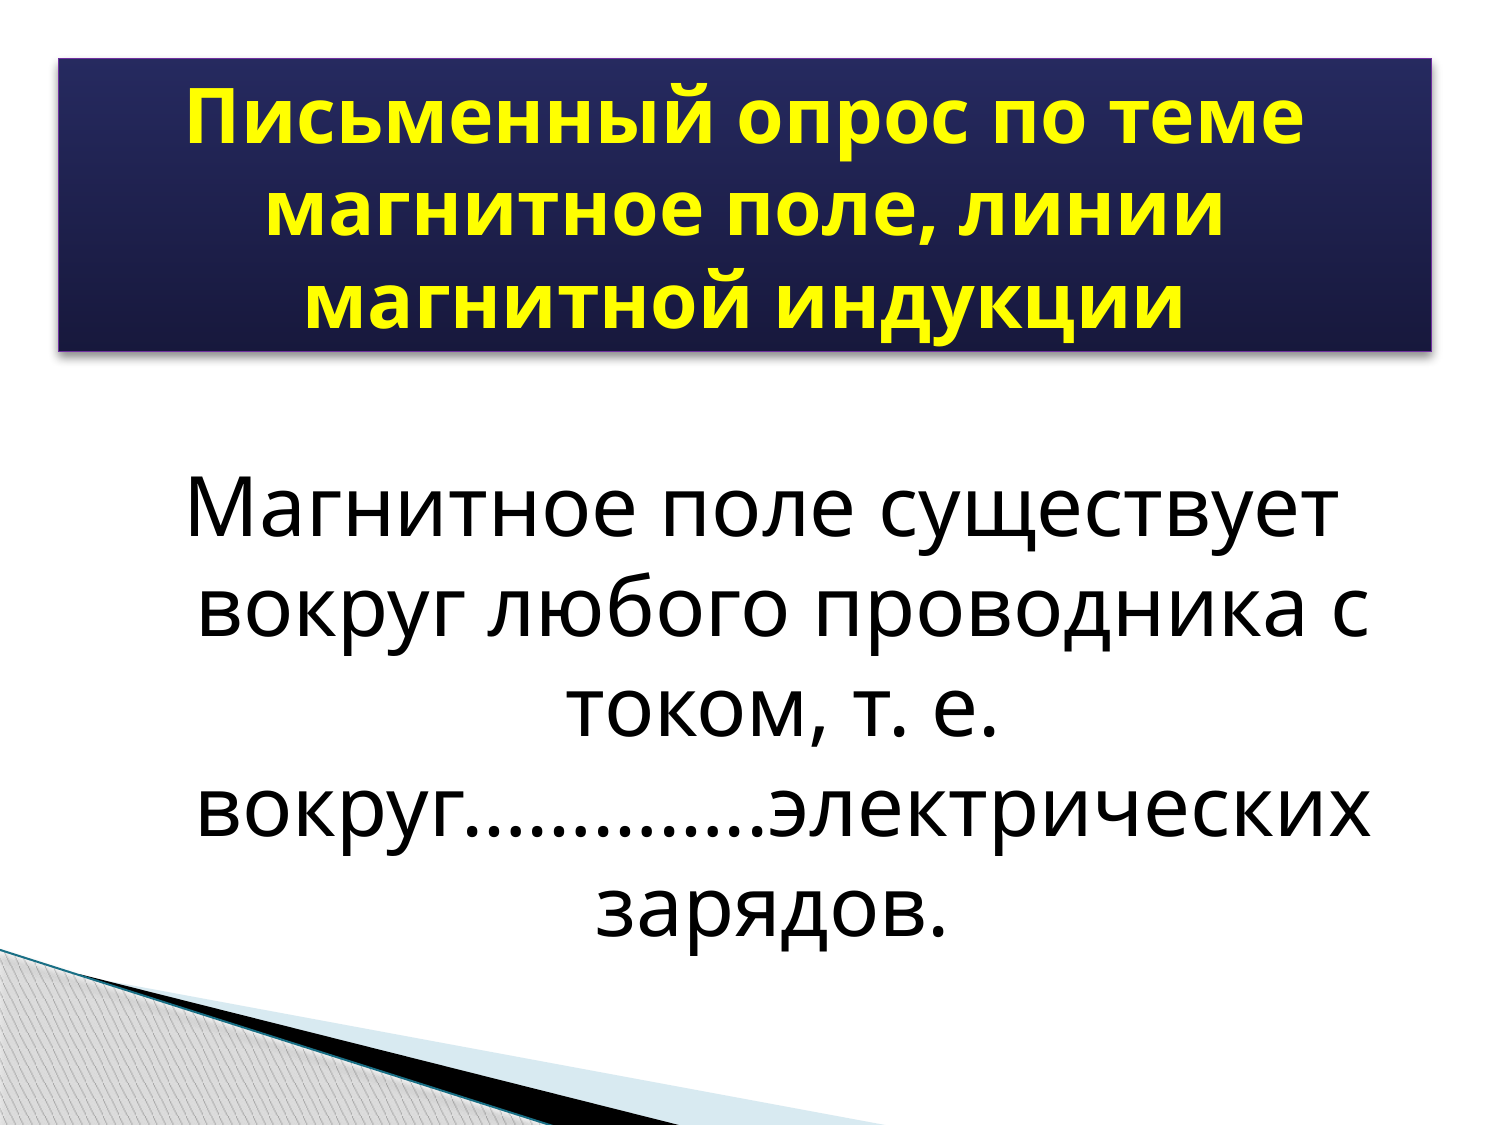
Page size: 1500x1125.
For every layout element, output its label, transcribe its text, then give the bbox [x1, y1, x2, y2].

list Магнитное поле существует вокруг любого проводника с током, т. е. вокруг…………..электрических зарядов. [82, 445, 1425, 1005]
title Письменный опрос по теме магнитное поле, линии магнитной индукции [58, 58, 1432, 352]
